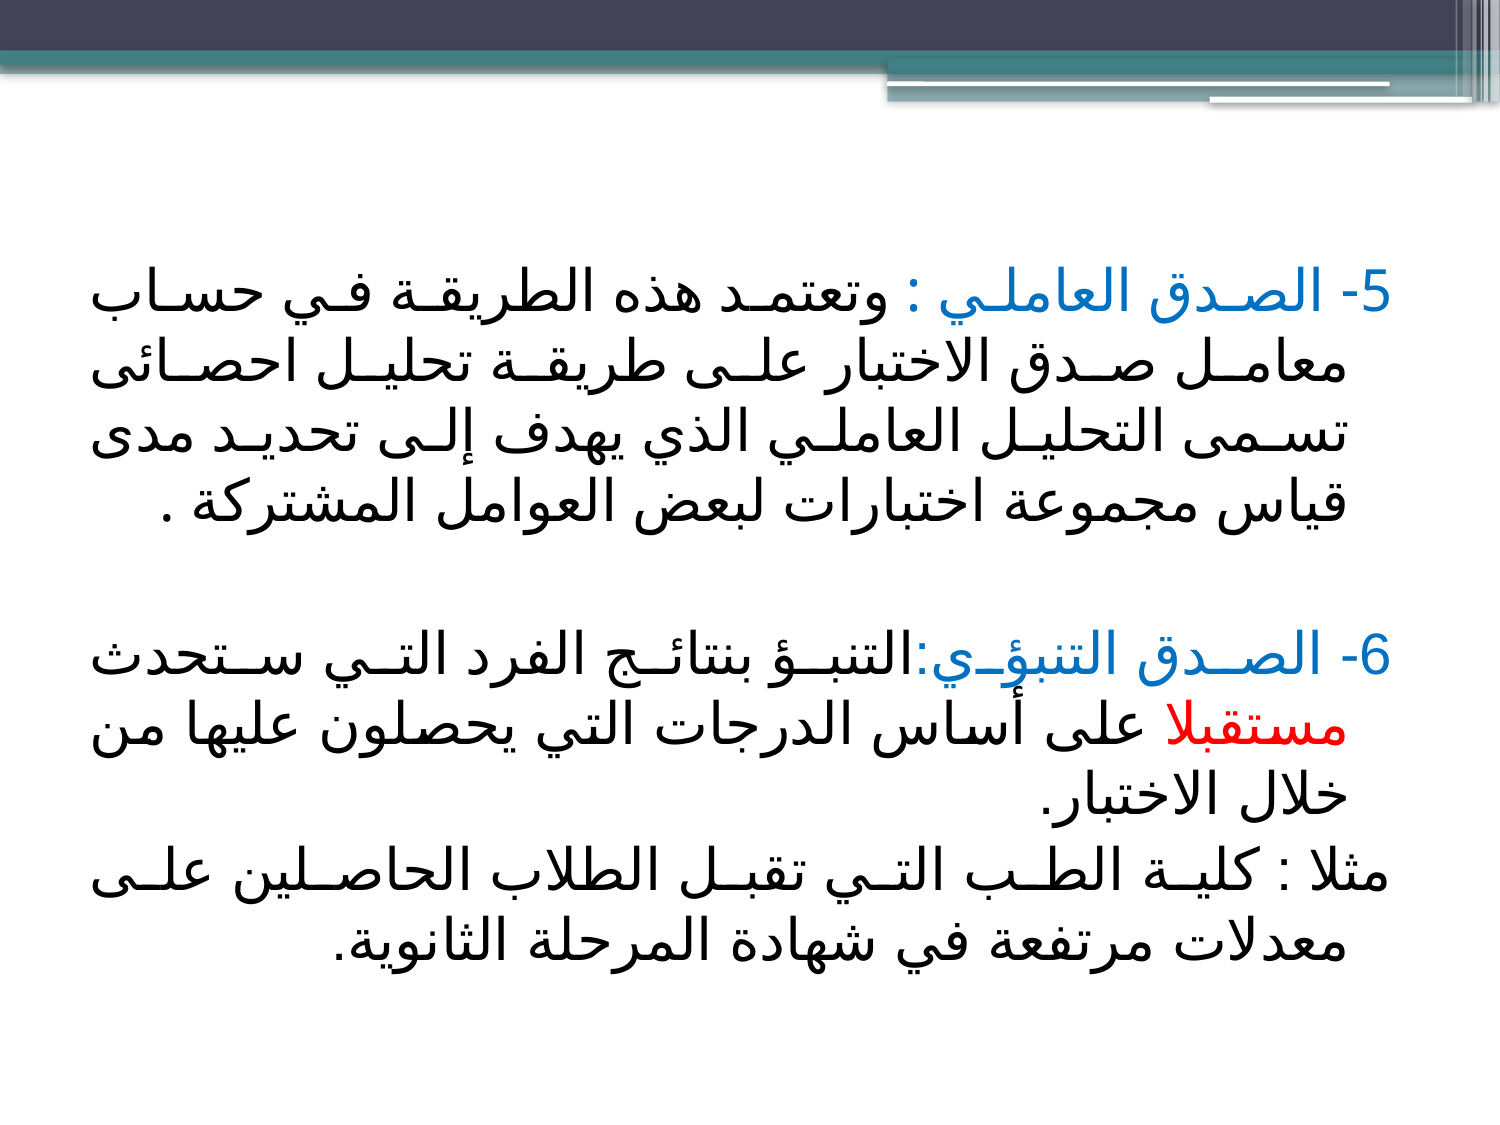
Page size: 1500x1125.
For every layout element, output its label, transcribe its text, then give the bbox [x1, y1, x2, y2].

list 5- الصدق العاملي : وتعتمد هذه الطريقة في حساب معامل صدق الاختبار على طريقة تحليل احصائى تسمى التحليل العاملي الذي يهدف إلى تحديد مدى قياس مجموعة اختبارات لبعض العوامل المشتركة . 6- الصدق التنبؤي:التنبؤ بنتائج الفرد التي ستحدث مستقبلا على أساس الدرجات التي يحصلون عليها من خلال الاختبار. مثلا : كلية الطب التي تقبل الطلاب الحاصلين على معدلات مرتفعة في شهادة المرحلة الثانوية. [75, 246, 1425, 1079]
